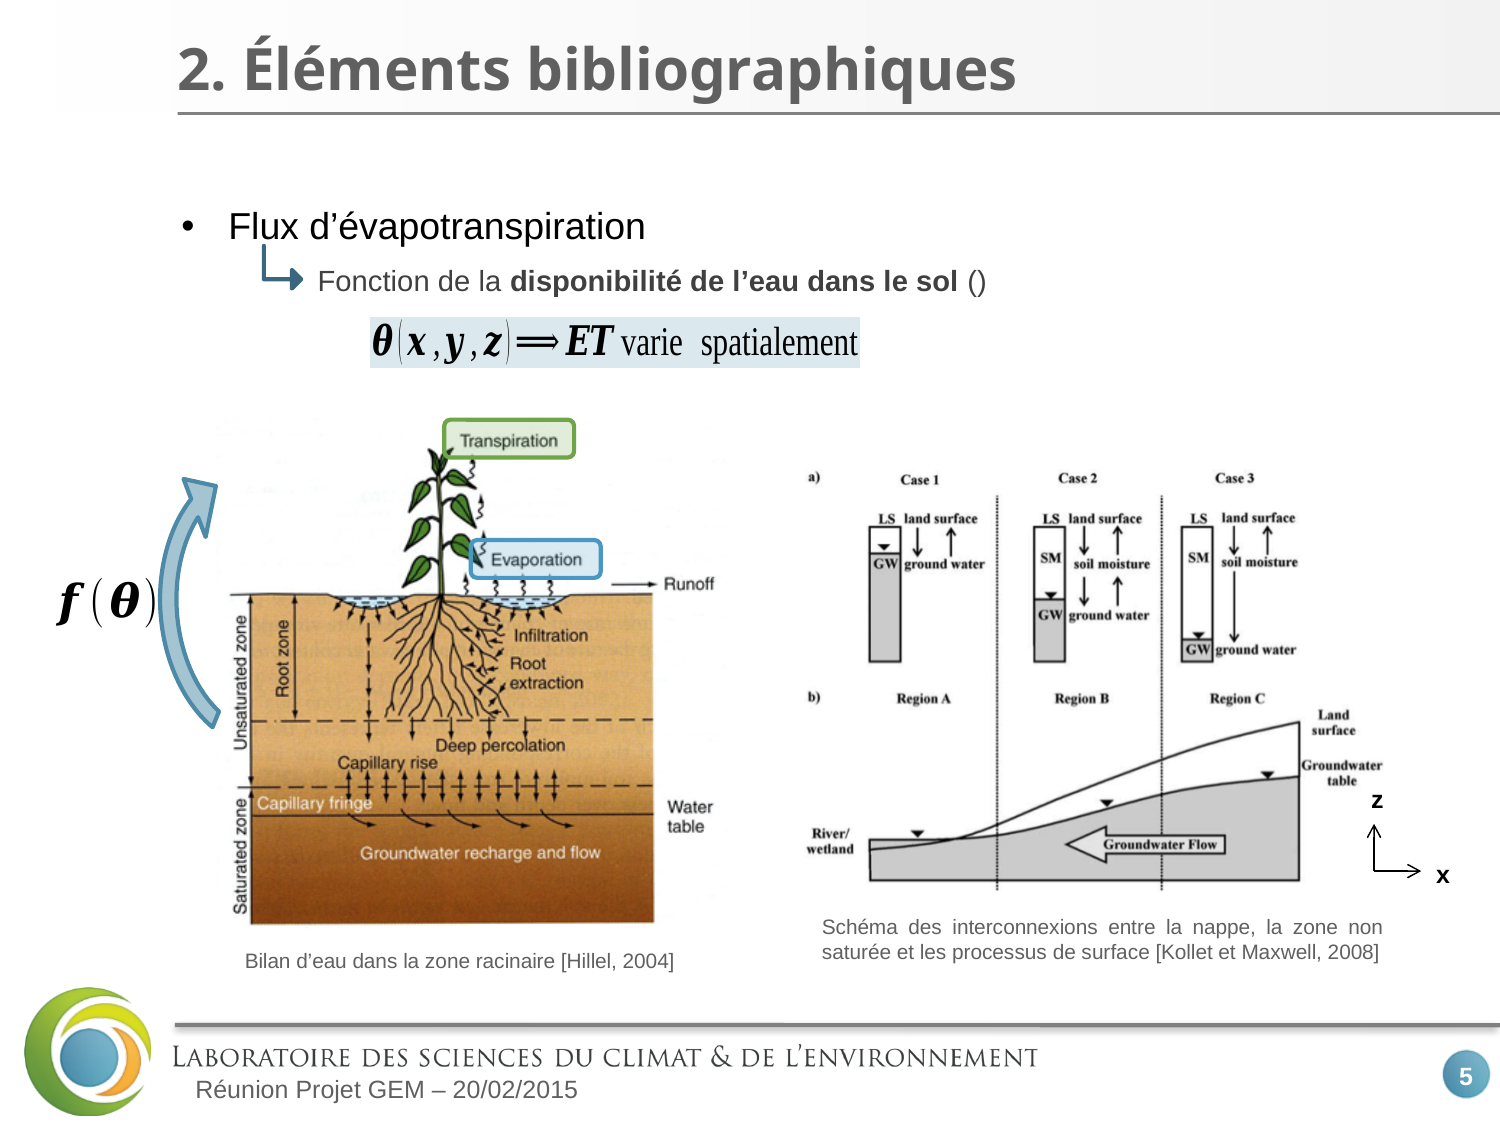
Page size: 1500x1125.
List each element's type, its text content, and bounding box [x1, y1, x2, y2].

text_box [261, 243, 304, 291]
list Flux d’évapotranspiration [88, 172, 1411, 989]
text_box Réunion Projet GEM – 20/02/2015 [180, 1058, 656, 1119]
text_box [790, 457, 1457, 972]
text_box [52, 417, 743, 981]
title 2. Éléments bibliographiques [162, 24, 1403, 85]
picture [24, 987, 151, 1116]
picture [1438, 1046, 1500, 1109]
